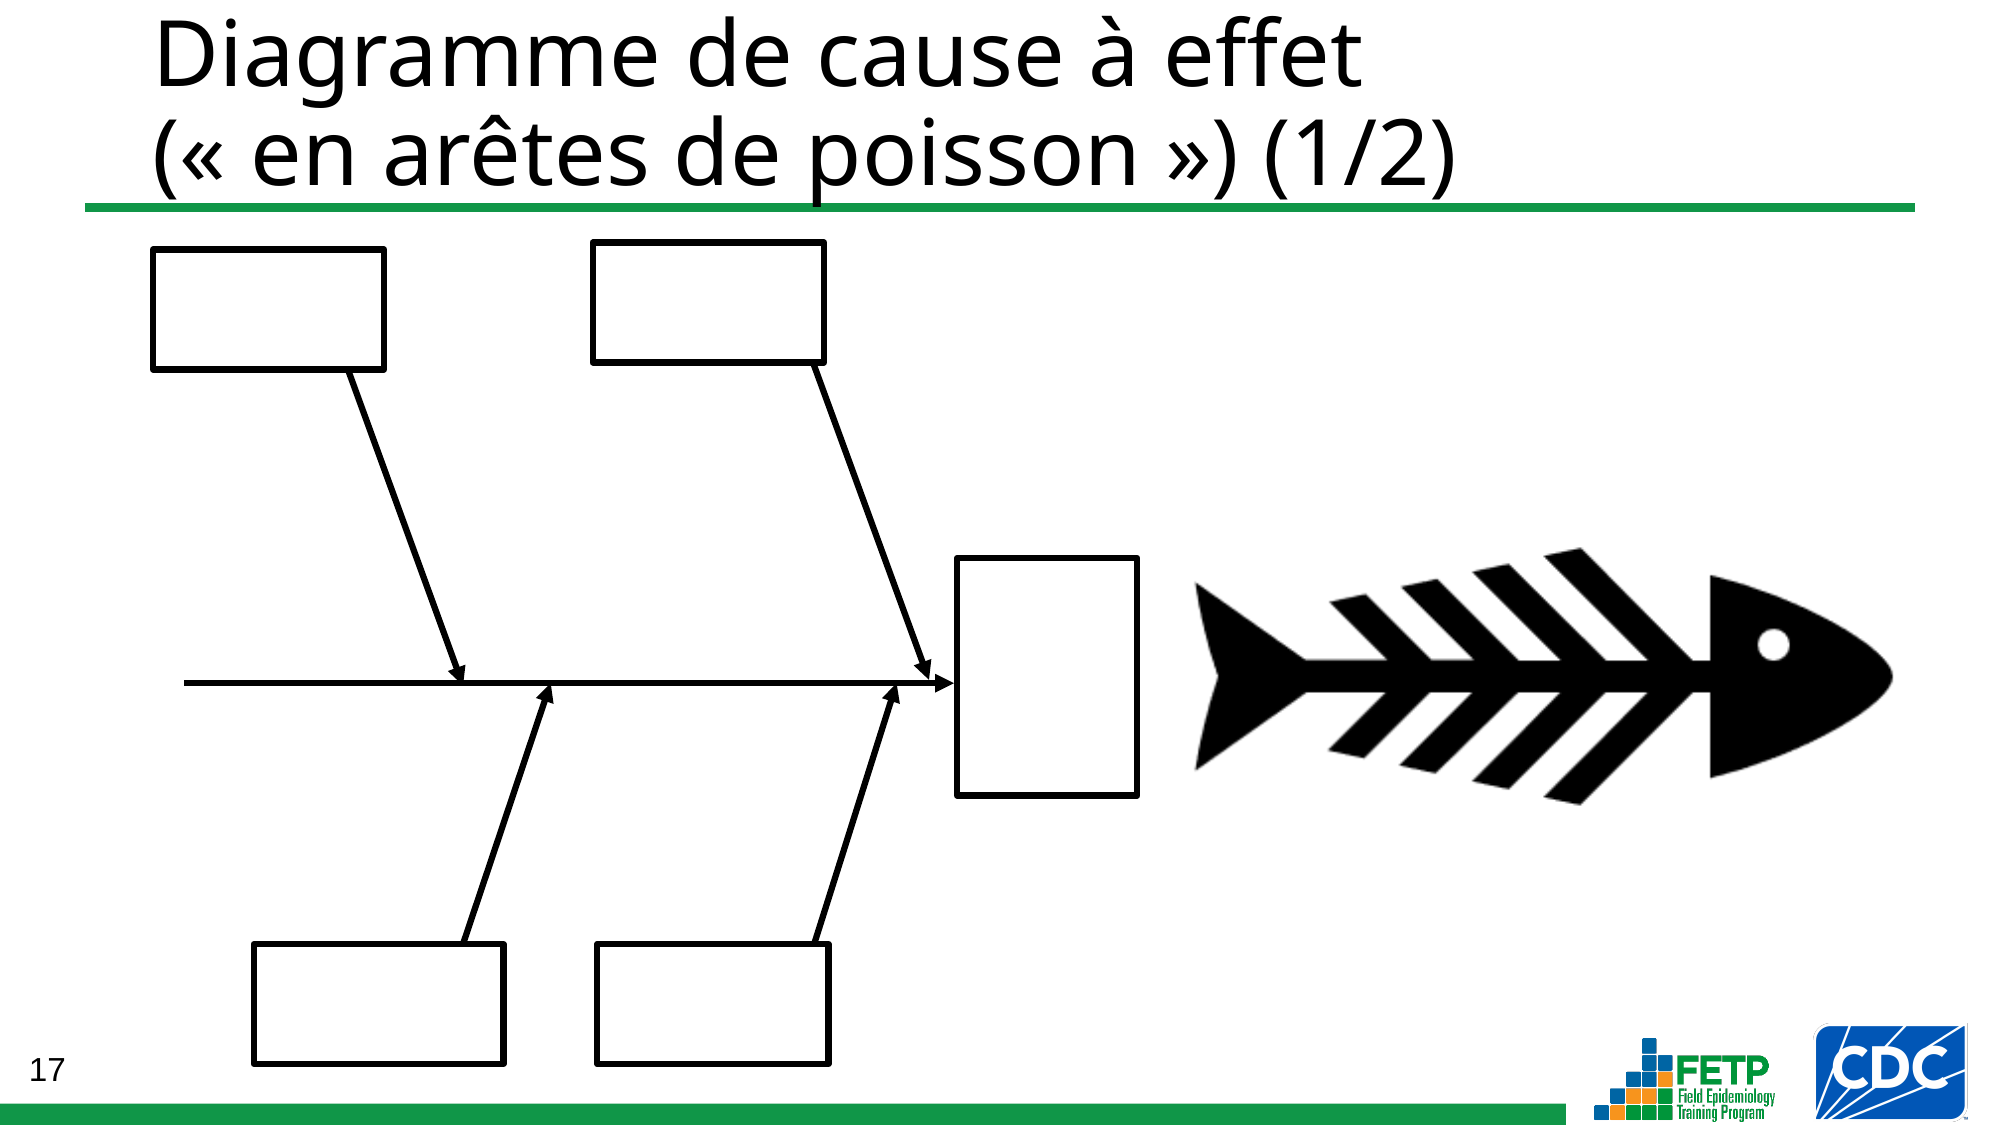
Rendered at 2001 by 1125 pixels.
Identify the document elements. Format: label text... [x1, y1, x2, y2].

picture [1163, 296, 1968, 1122]
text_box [152, 242, 1138, 1065]
text_box Diagramme de cause à effet (« en arêtes de poisson ») (1/2) [137, 0, 1863, 207]
